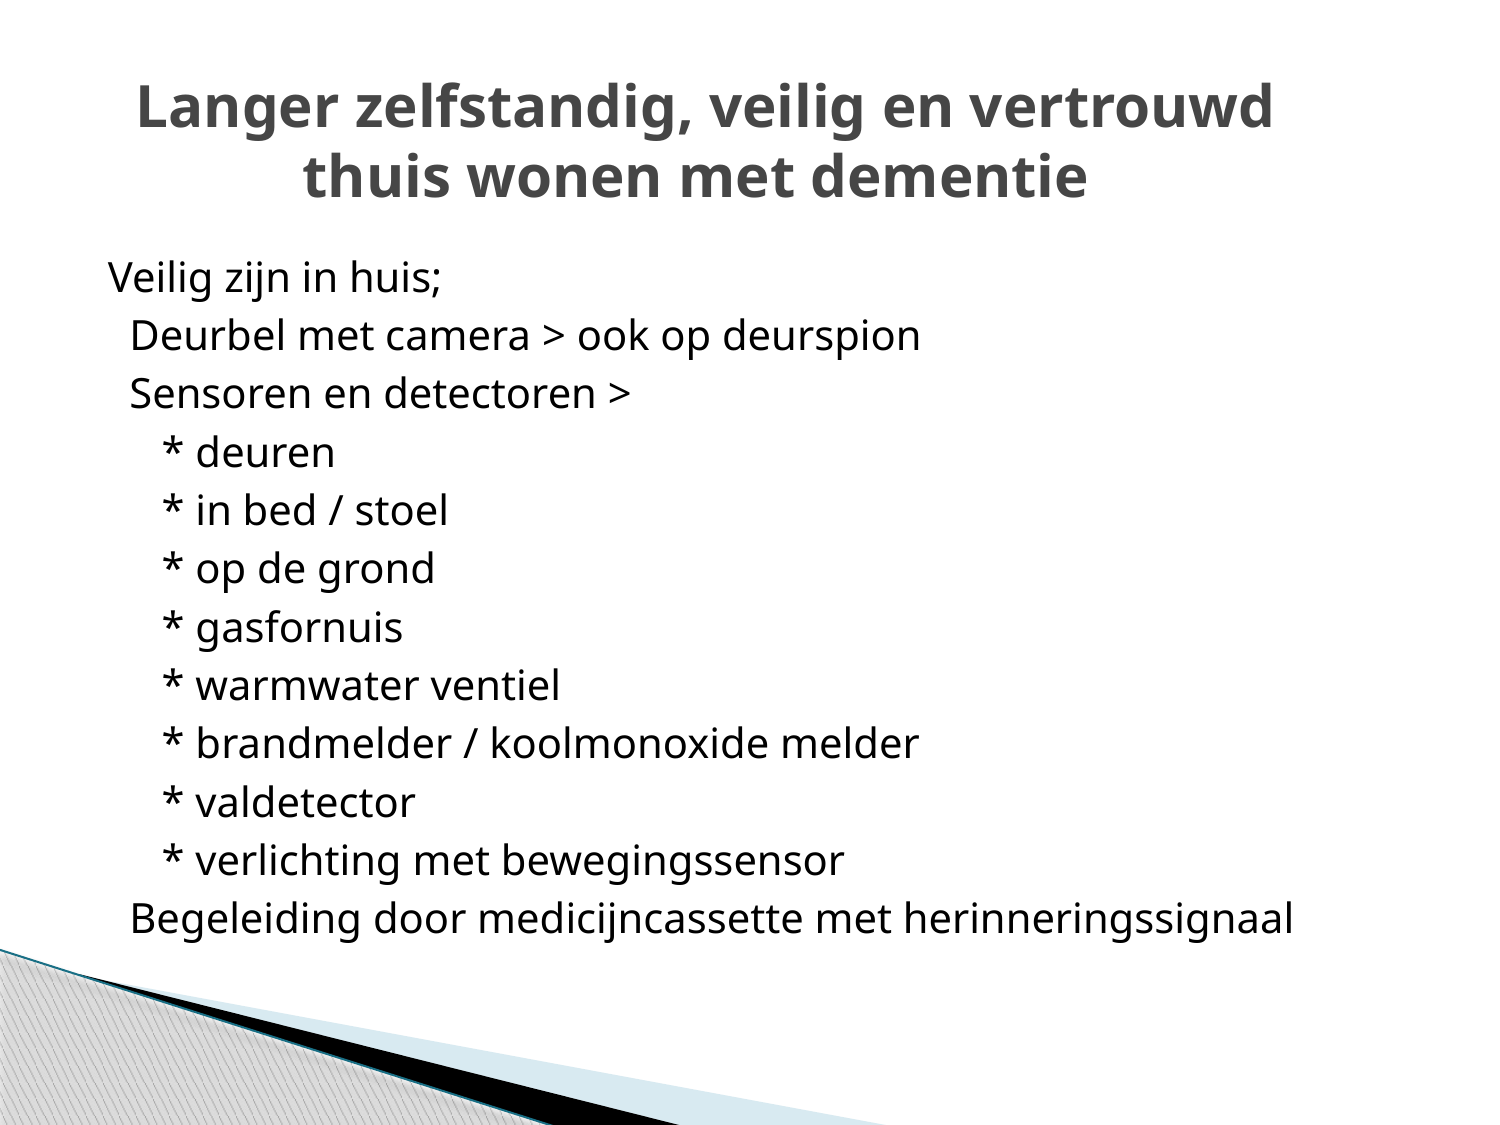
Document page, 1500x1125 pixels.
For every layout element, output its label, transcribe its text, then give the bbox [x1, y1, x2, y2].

list Veilig zijn in huis; Deurbel met camera > ook op deurspion Sensoren en detectoren > * deuren * in bed / stoel * op de grond * gasfornuis * warmwater ventiel * brandmelder / koolmonoxide melder * valdetector * verlichting met bewegingssensor Begeleiding door medicijncassette met herinneringssignaal [75, 242, 1425, 986]
title Langer zelfstandig, veilig en vertrouwd thuis wonen met dementie [75, 45, 1425, 233]
